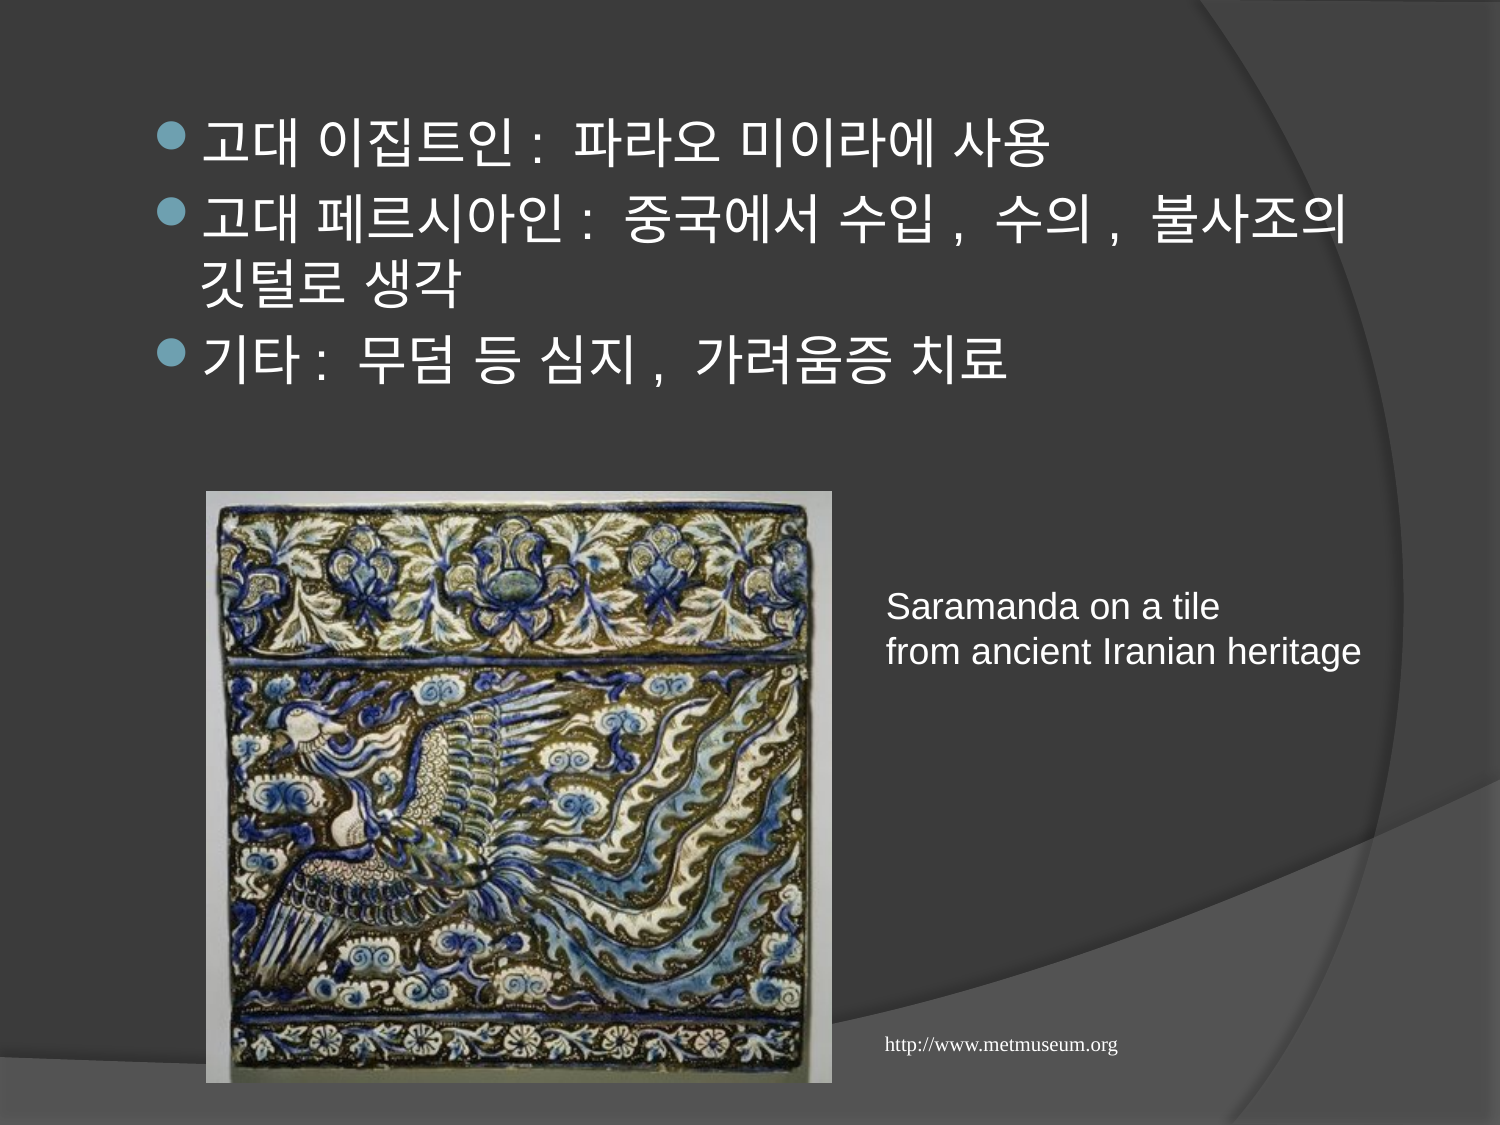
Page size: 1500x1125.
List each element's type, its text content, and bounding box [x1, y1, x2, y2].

text_box http://www.metmuseum.org [870, 1023, 1134, 1063]
list 고대 이집트인: 파라오 미이라에 사용 고대 페르시아인: 중국에서 수입, 수의, 불사조의 깃털로 생각 기타: 무덤 등 심지, 가려움증 치료 [64, 101, 1412, 575]
picture [206, 491, 832, 1083]
text_box Saramanda on a tile from ancient Iranian heritage [871, 574, 1378, 679]
